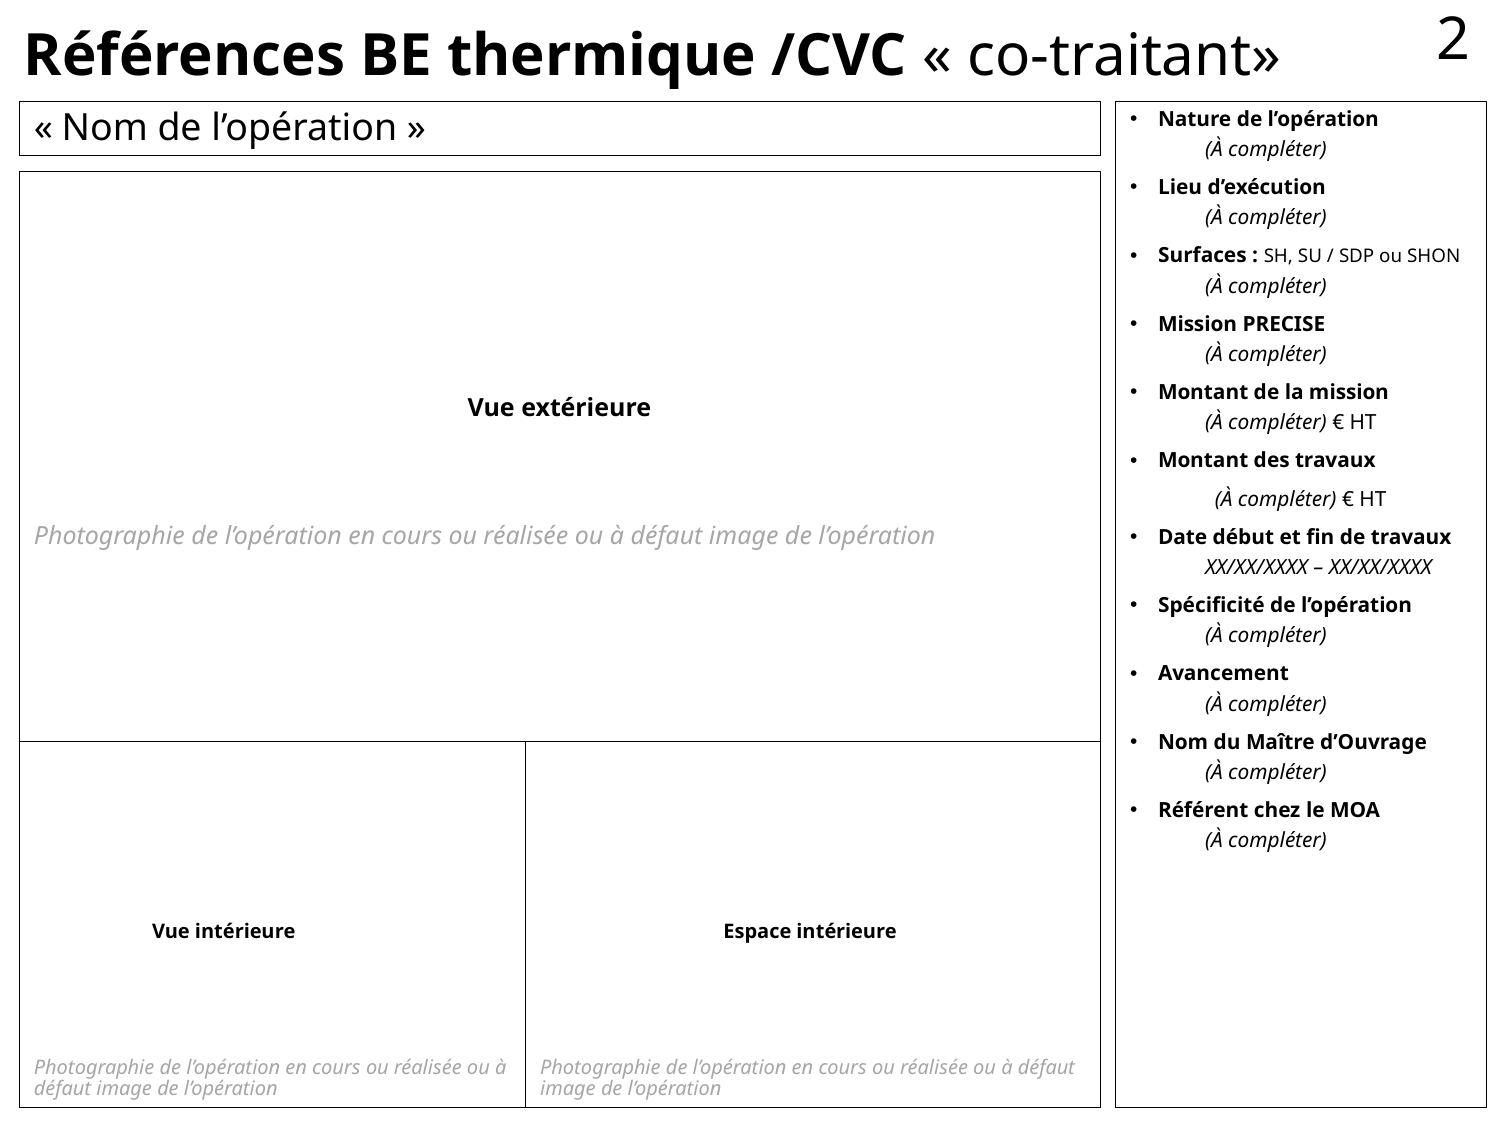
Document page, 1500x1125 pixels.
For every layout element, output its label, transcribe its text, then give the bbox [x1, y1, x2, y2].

list 2 [1407, 1, 1500, 81]
text_box Espace intérieure Photographie de l’opération en cours ou réalisée ou à défaut image de l’opération [525, 741, 1101, 1108]
text_box Références BE thermique /CVC « co-traitant» [0, 0, 1328, 108]
text_box Vue intérieure Photographie de l’opération en cours ou réalisée ou à défaut image de l’opération [18, 741, 525, 1108]
list Vue extérieure Photographie de l’opération en cours ou réalisée ou à défaut image de l’opération [18, 171, 1101, 741]
list Nature de l’opération (À compléter) Lieu d’exécution (À compléter) Surfaces : SH, SU / SDP ou SHON (À compléter) Mission PRECISE (À compléter) Montant de la mission (À compléter) € HT Montant des travaux (À compléter) € HT Date début et fin de travaux XX/XX/XXXX – XX/XX/XXXX Spécificité de l’opération (À compléter) Avancement (À compléter) Nom du Maître d’Ouvrage (À compléter) Référent chez le MOA (À compléter) [1115, 100, 1486, 1108]
list « Nom de l’opération » [18, 108, 1101, 156]
